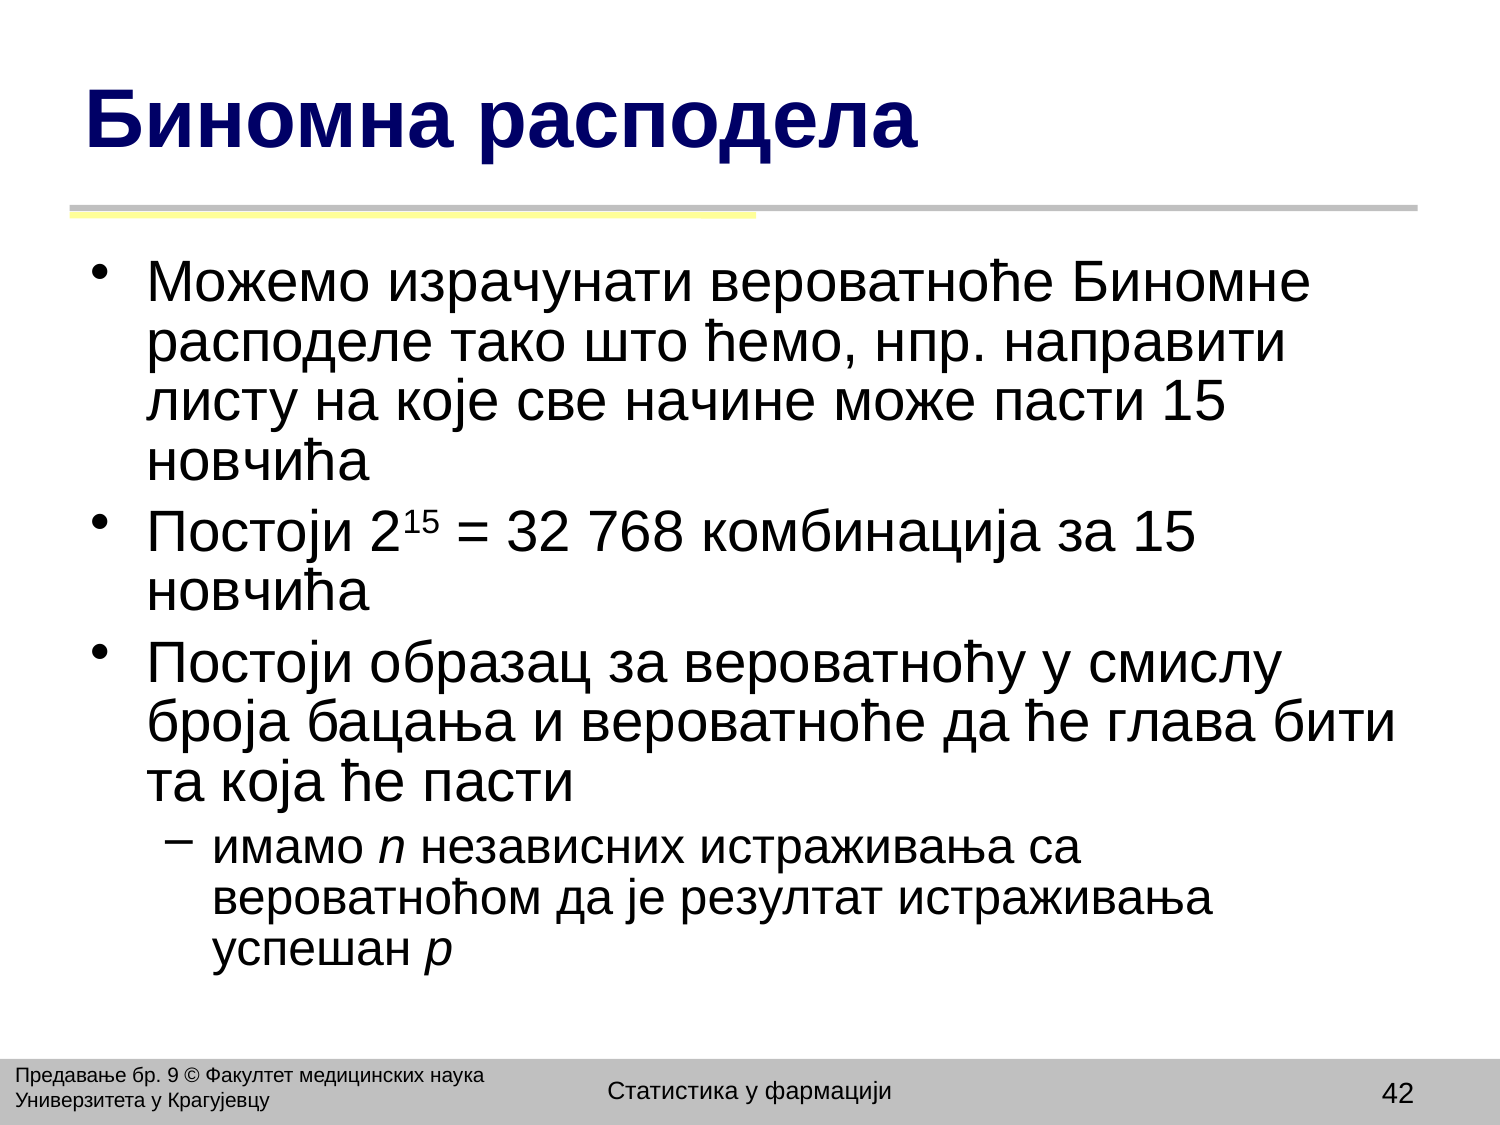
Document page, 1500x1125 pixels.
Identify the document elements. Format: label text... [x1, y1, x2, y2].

title Биномна расподела [69, 19, 1426, 208]
footer Статистика у фармацији [512, 1066, 988, 1125]
list Mожемо израчунати вероватноће Биномне расподеле тако што ћемо, нпр. направити листу на које све начине може пасти 15 новчића Постоји 215 = 32 768 комбинација за 15 новчића Постоји образац за вероватноћу у смислу броја бацања и вероватноће да ће глава бити та која ће пасти имамо n независних истраживања са вероватноћом да је резултат истраживања успешан p [74, 246, 1426, 1023]
slide_number 42 [1079, 1066, 1430, 1125]
slide_number Предавање бр. 9 © Факултет медицинских наука Универзитета у Крагујевцу [0, 1053, 609, 1108]
